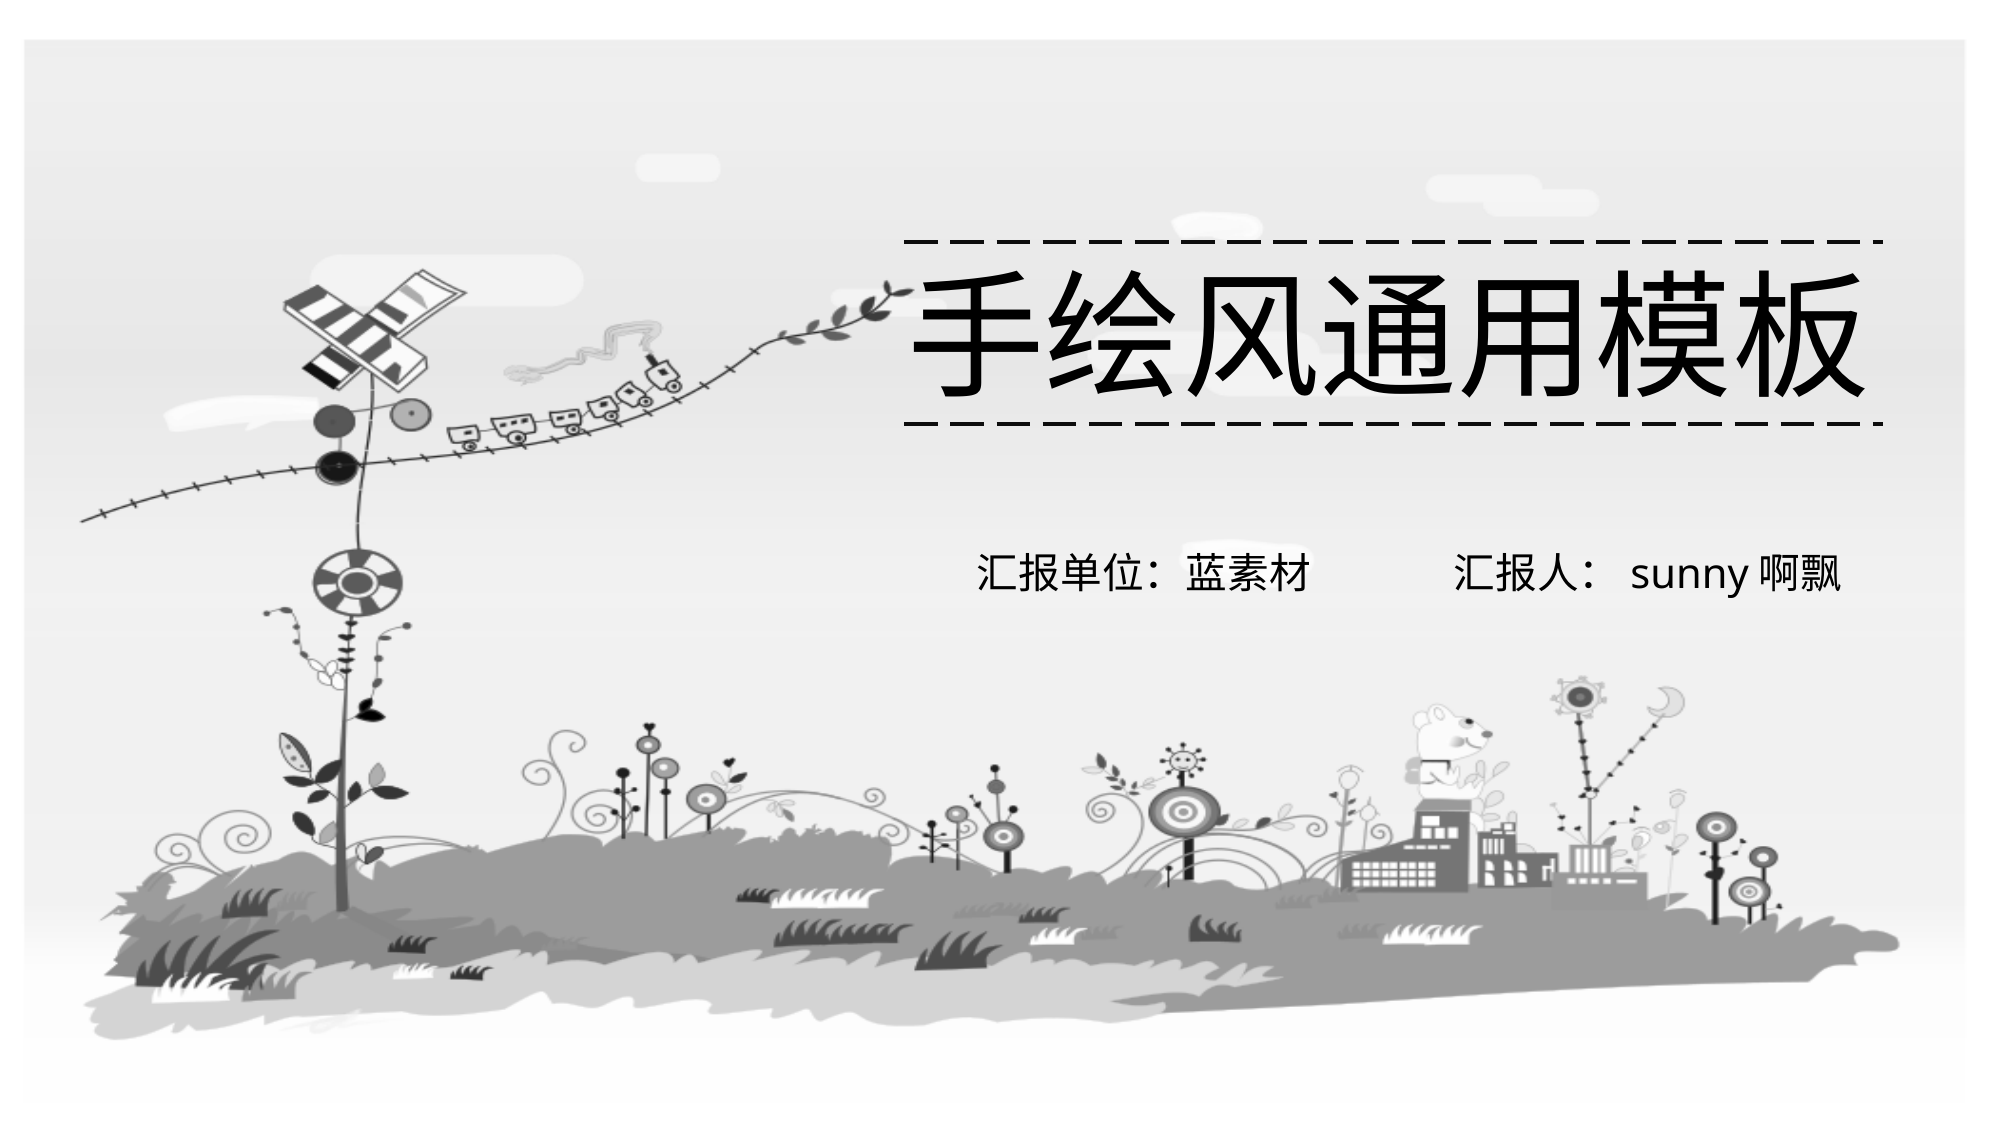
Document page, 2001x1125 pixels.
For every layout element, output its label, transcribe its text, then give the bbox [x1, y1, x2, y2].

text_box 汇报人：sunny啊飘 [1438, 539, 1858, 605]
text_box 汇报单位：蓝素材 [962, 539, 1326, 605]
text_box 手绘风通用模板 [892, 241, 1885, 422]
